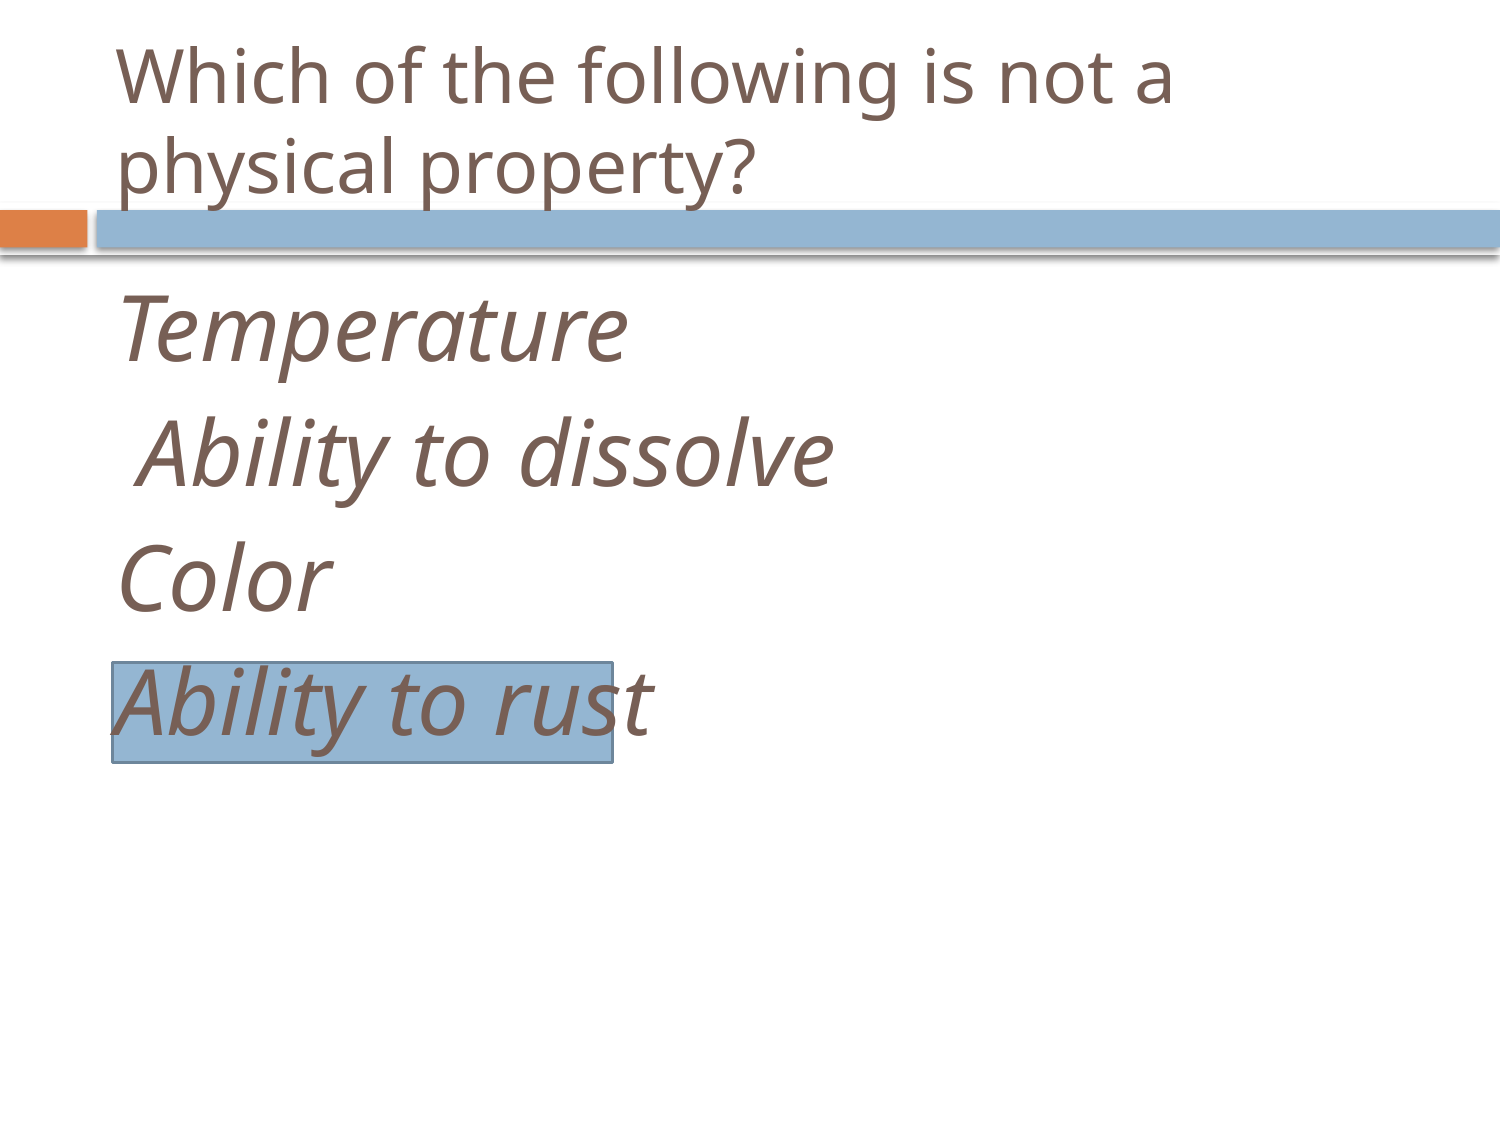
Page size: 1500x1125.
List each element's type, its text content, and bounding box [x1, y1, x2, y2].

list Temperature Ability to dissolve Color Ability to rust [100, 262, 1438, 1000]
title Which of the following is not a physical property? [100, 37, 1438, 200]
